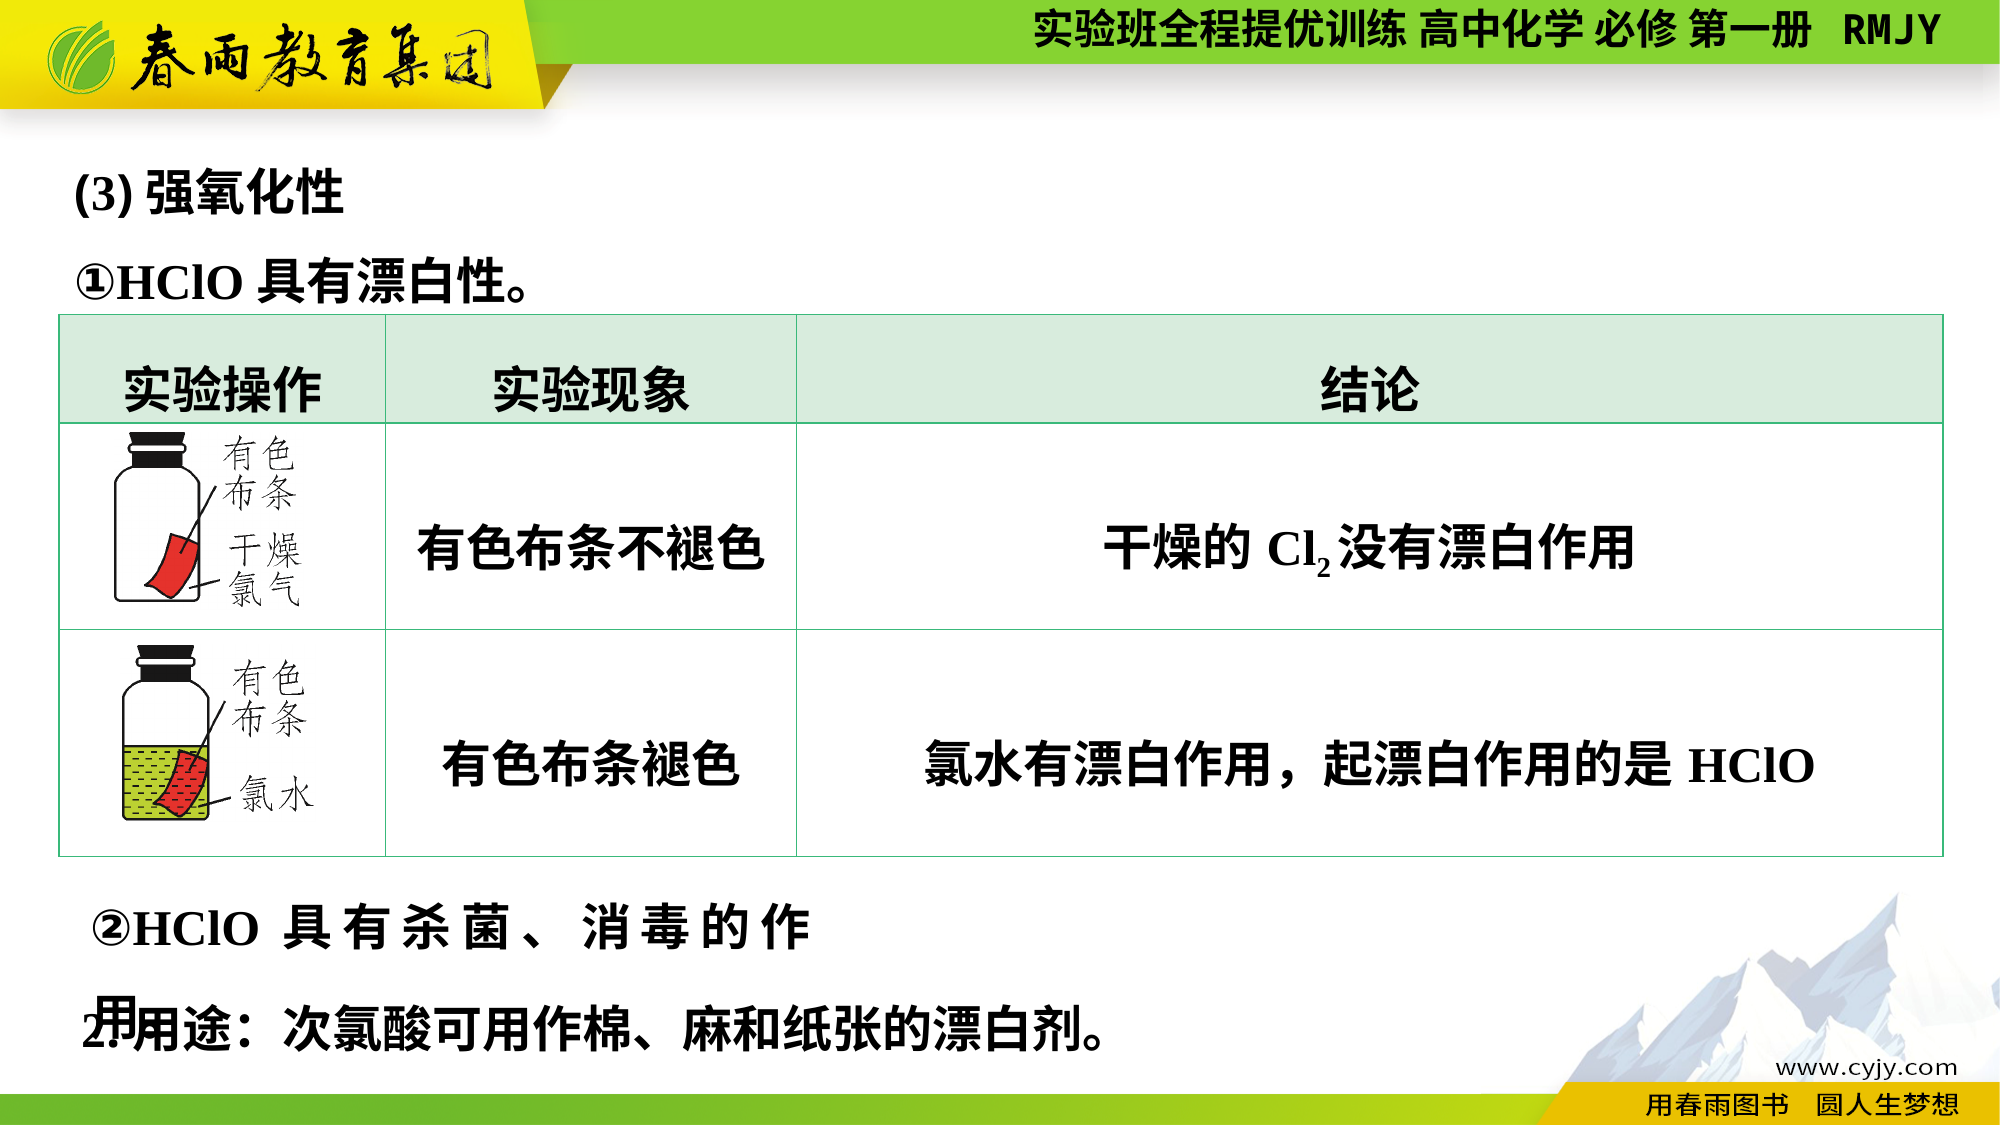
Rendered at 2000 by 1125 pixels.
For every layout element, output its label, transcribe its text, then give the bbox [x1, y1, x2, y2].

table_header 实验现象 [386, 315, 796, 422]
table_header 实验操作 [60, 315, 385, 422]
table_header 结论 [797, 315, 1942, 422]
table_cell [60, 630, 385, 856]
table_cell 干燥的Cl2没有漂白作用 [797, 424, 1942, 629]
list (3)强氧化性 ①HClO具有漂白性。 [59, 122, 1944, 308]
text_box ②HClO具有杀菌、消毒的作用。 [75, 857, 826, 960]
table_cell 有色布条褪色 [386, 630, 796, 856]
table_cell 氯水有漂白作用，起漂白作用的是HClO [797, 630, 1942, 856]
text_box 2.用途：次氯酸可用作棉、麻和纸张的漂白剂。 [66, 960, 1287, 1065]
table_cell 有色布条不褪色 [386, 424, 796, 629]
table_cell [60, 424, 385, 629]
picture [0, 0, 2000, 1125]
